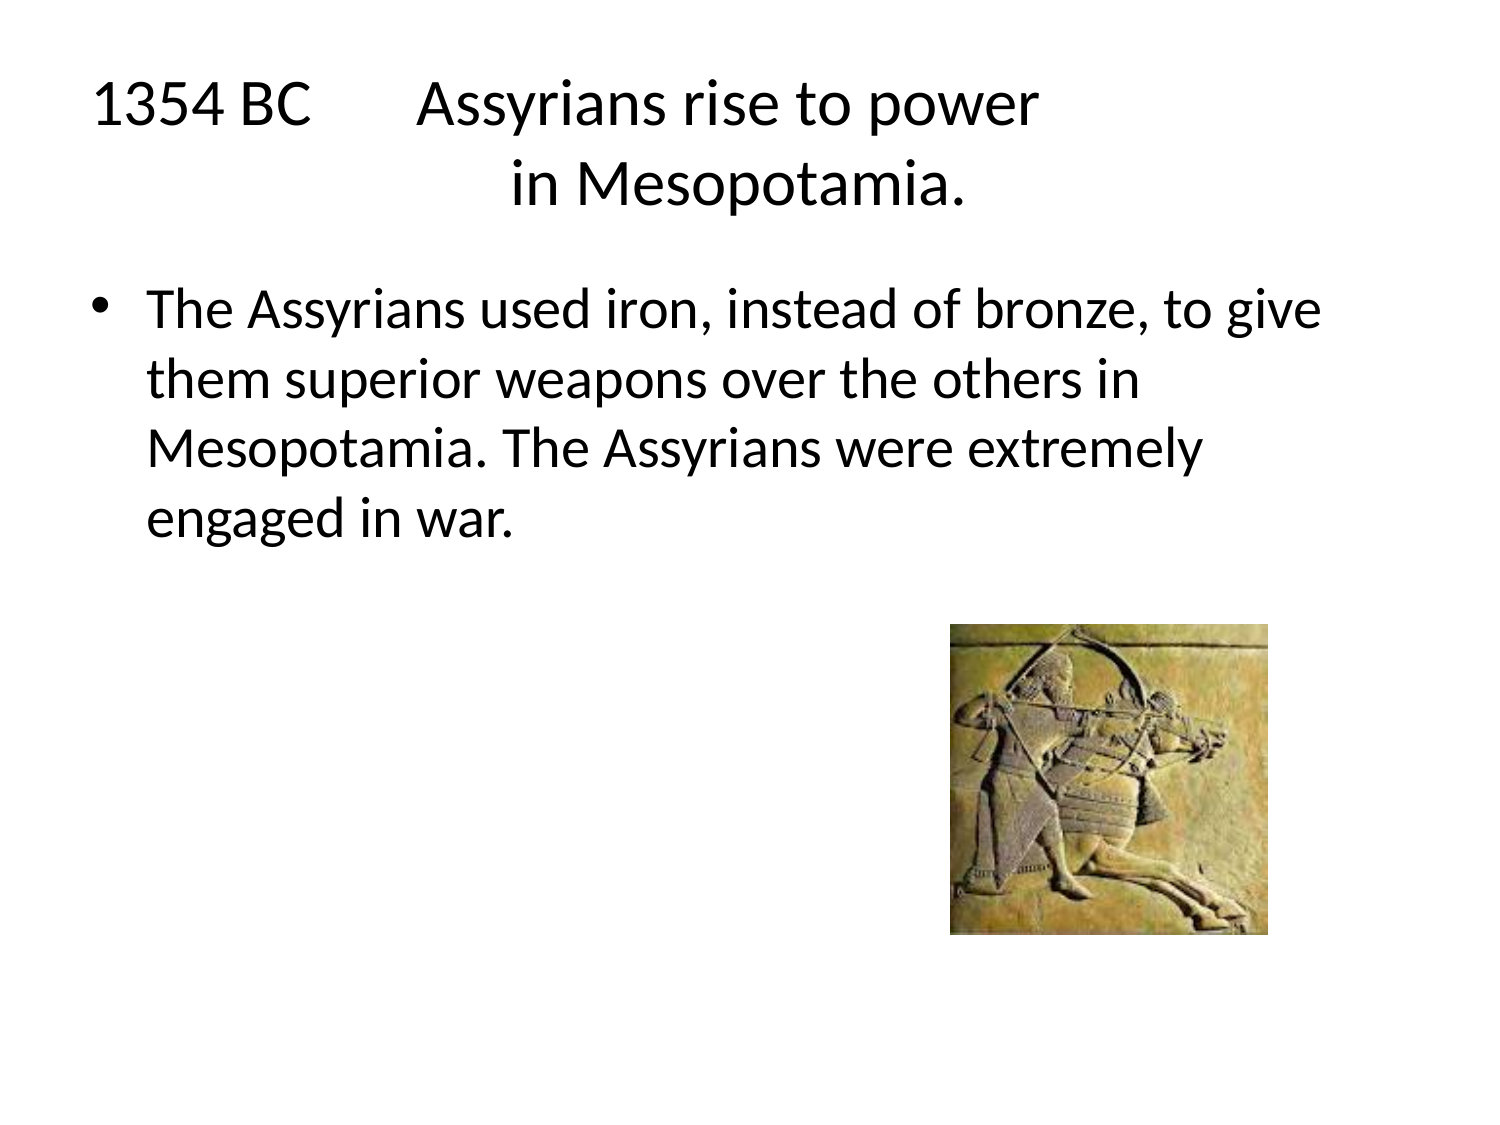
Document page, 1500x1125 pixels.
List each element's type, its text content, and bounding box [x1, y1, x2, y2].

list The Assyrians used iron, instead of bronze, to give them superior weapons over the others in Mesopotamia. The Assyrians were extremely engaged in war. [75, 262, 1425, 1005]
picture [949, 624, 1268, 935]
title 1354 BC Assyrians rise to power in Mesopotamia. [75, 45, 1425, 233]
